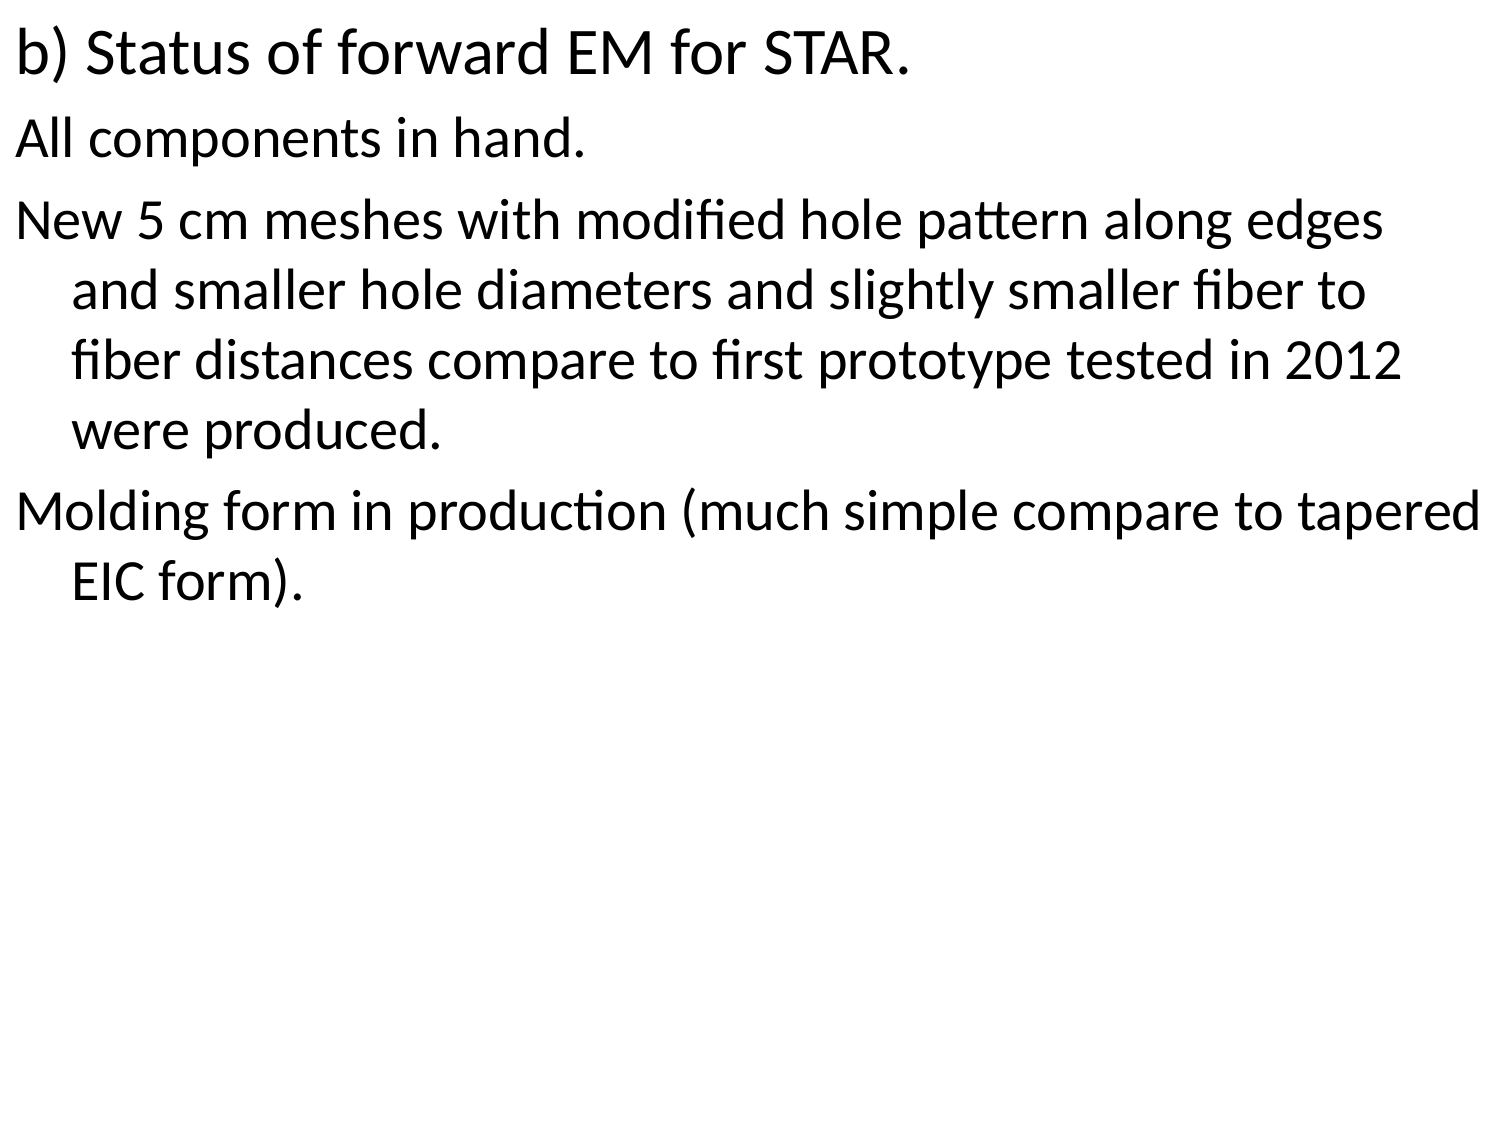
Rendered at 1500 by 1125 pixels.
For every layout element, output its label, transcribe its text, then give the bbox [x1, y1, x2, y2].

list b) Status of forward EM for STAR. All components in hand. New 5 cm meshes with modified hole pattern along edges and smaller hole diameters and slightly smaller fiber to fiber distances compare to first prototype tested in 2012 were produced. Molding form in production (much simple compare to tapered EIC form). [0, 0, 1500, 1125]
